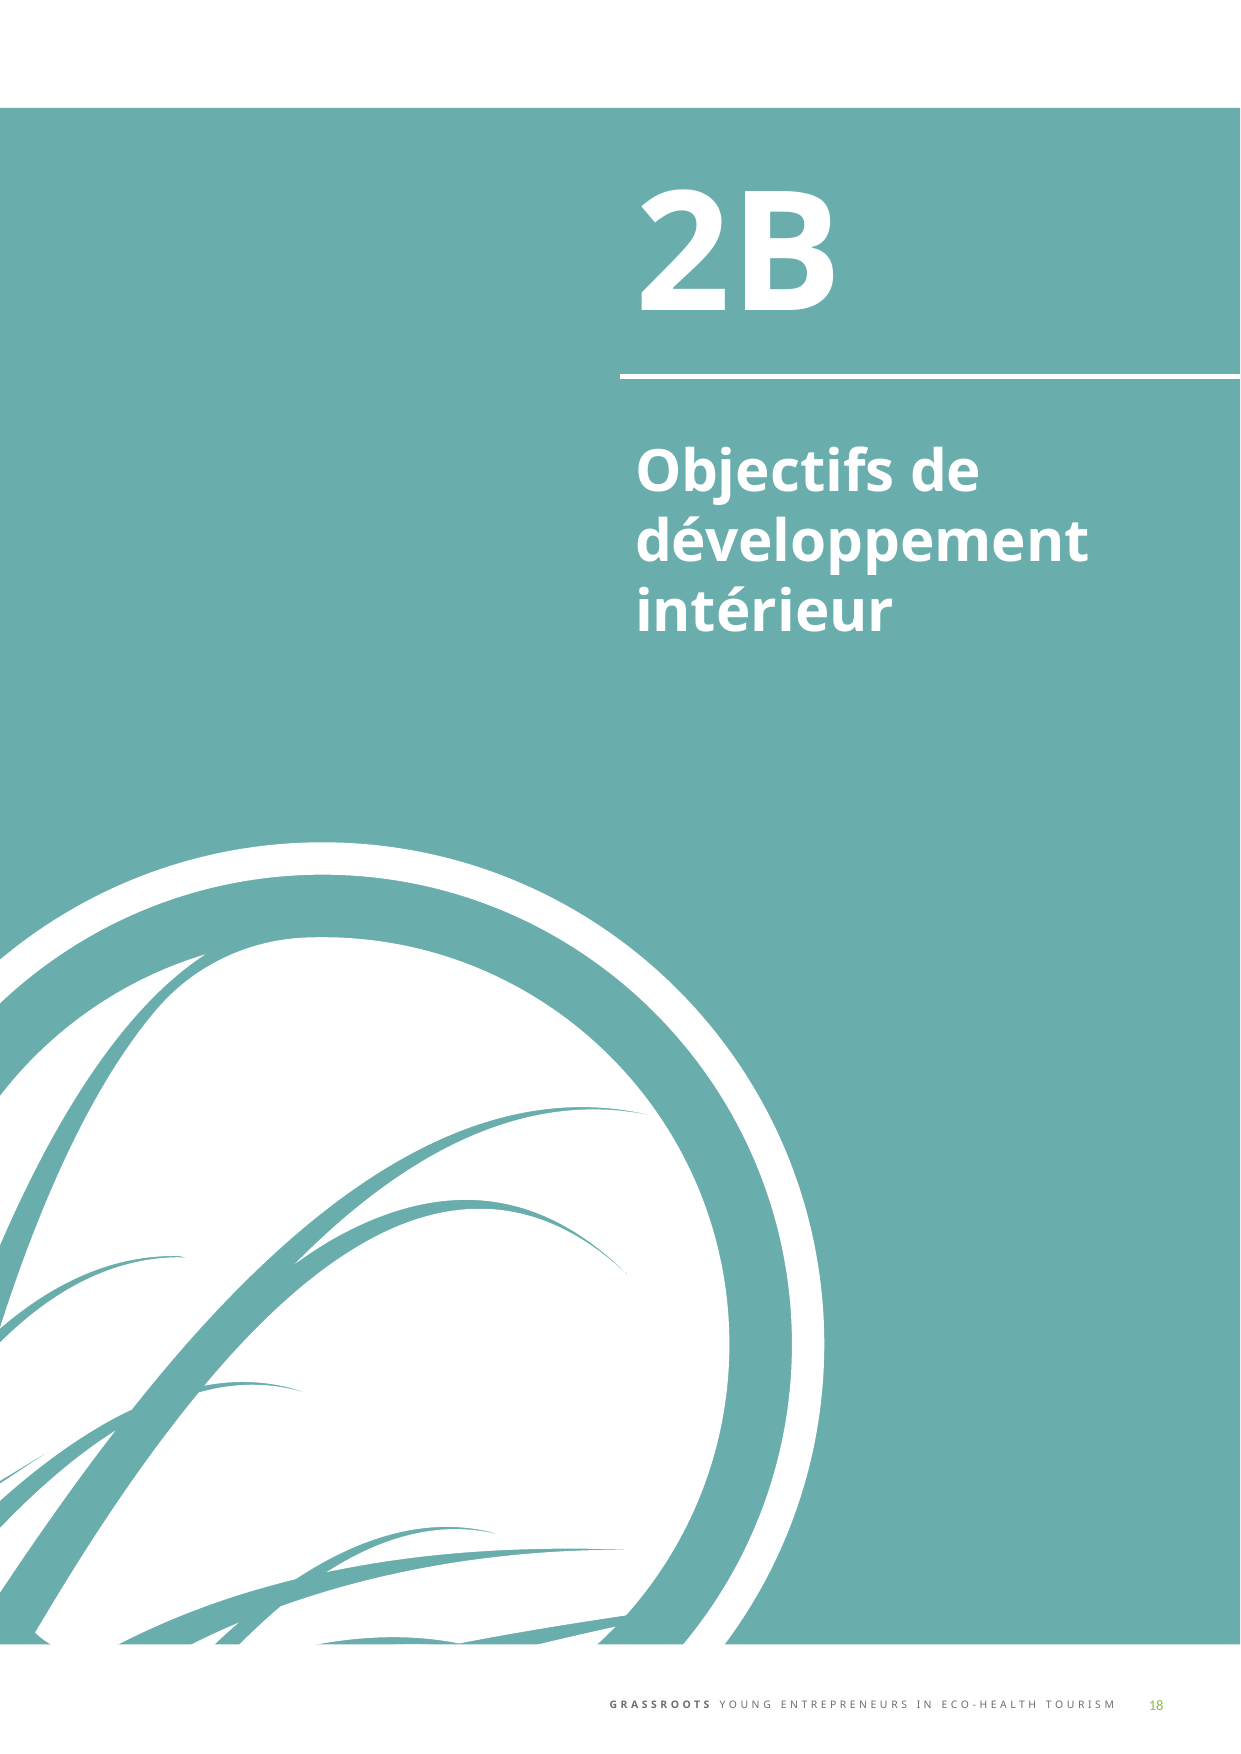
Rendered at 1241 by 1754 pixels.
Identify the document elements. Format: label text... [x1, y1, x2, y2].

list 2B [620, 136, 941, 425]
list Objectifs de développement intérieur [620, 425, 1217, 754]
slide_number 18 [1125, 1666, 1187, 1743]
